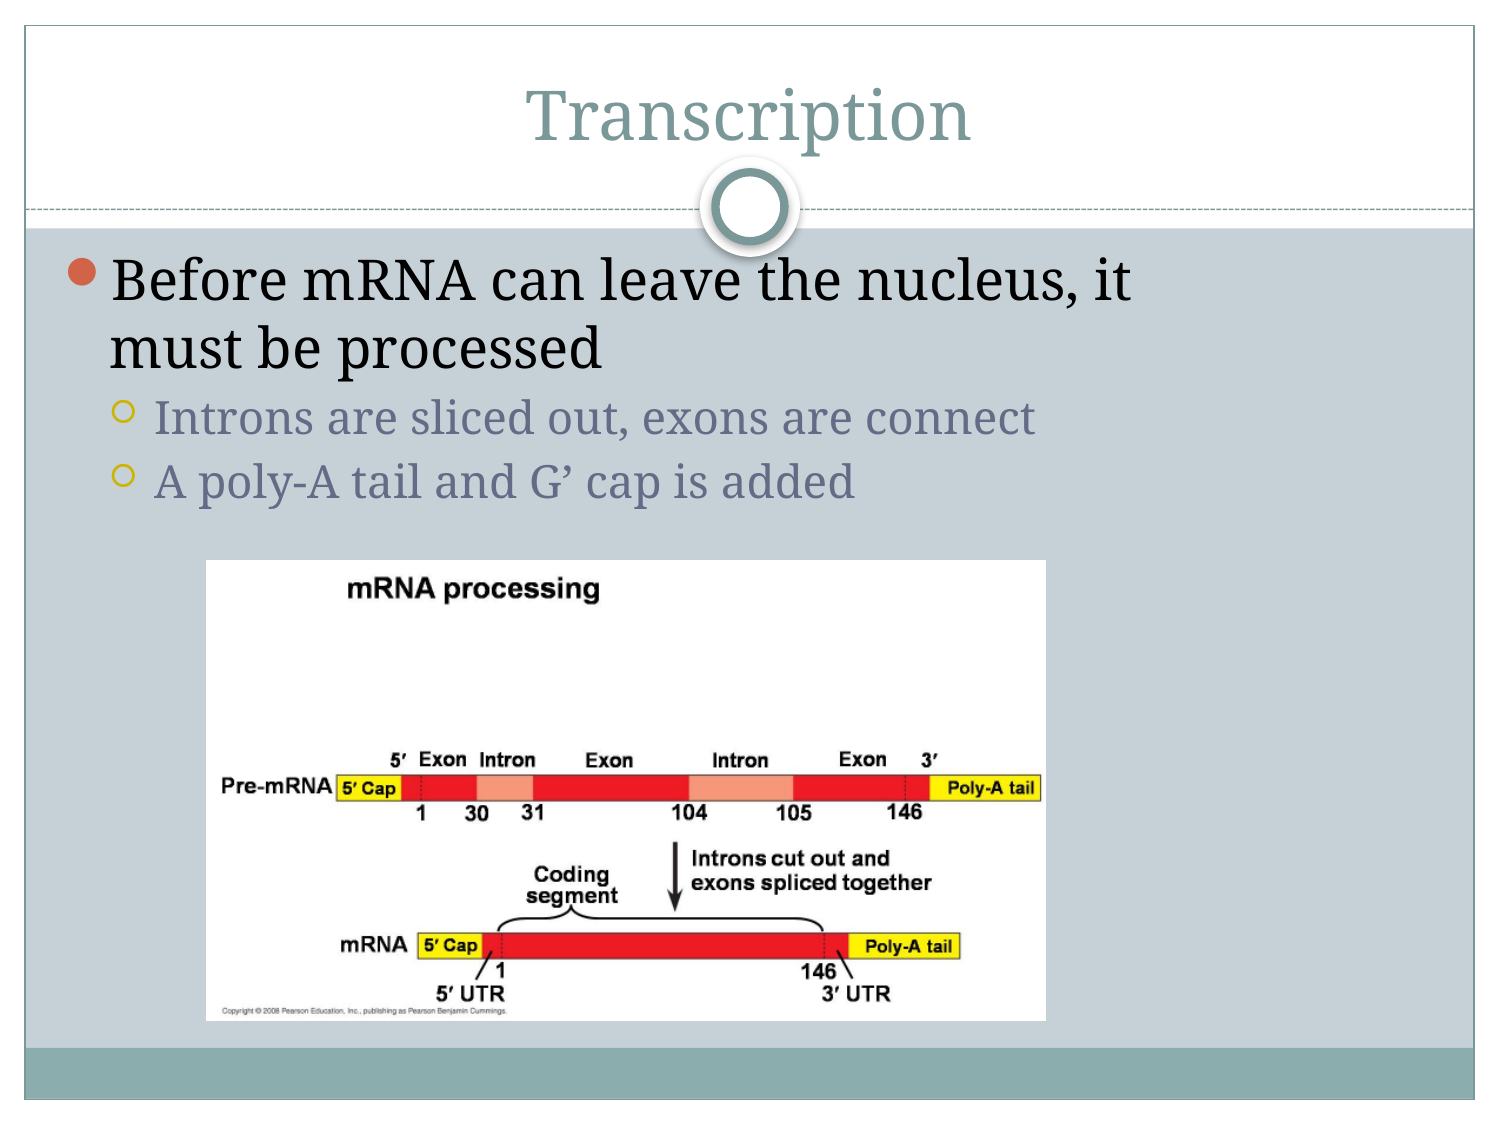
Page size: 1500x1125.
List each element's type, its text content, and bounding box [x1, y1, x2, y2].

title Transcription [49, 37, 1450, 162]
picture [206, 560, 1046, 1021]
list Before mRNA can leave the nucleus, it must be processed Introns are sliced out, exons are connect A poly-A tail and G’ cap is added [49, 236, 1149, 716]
